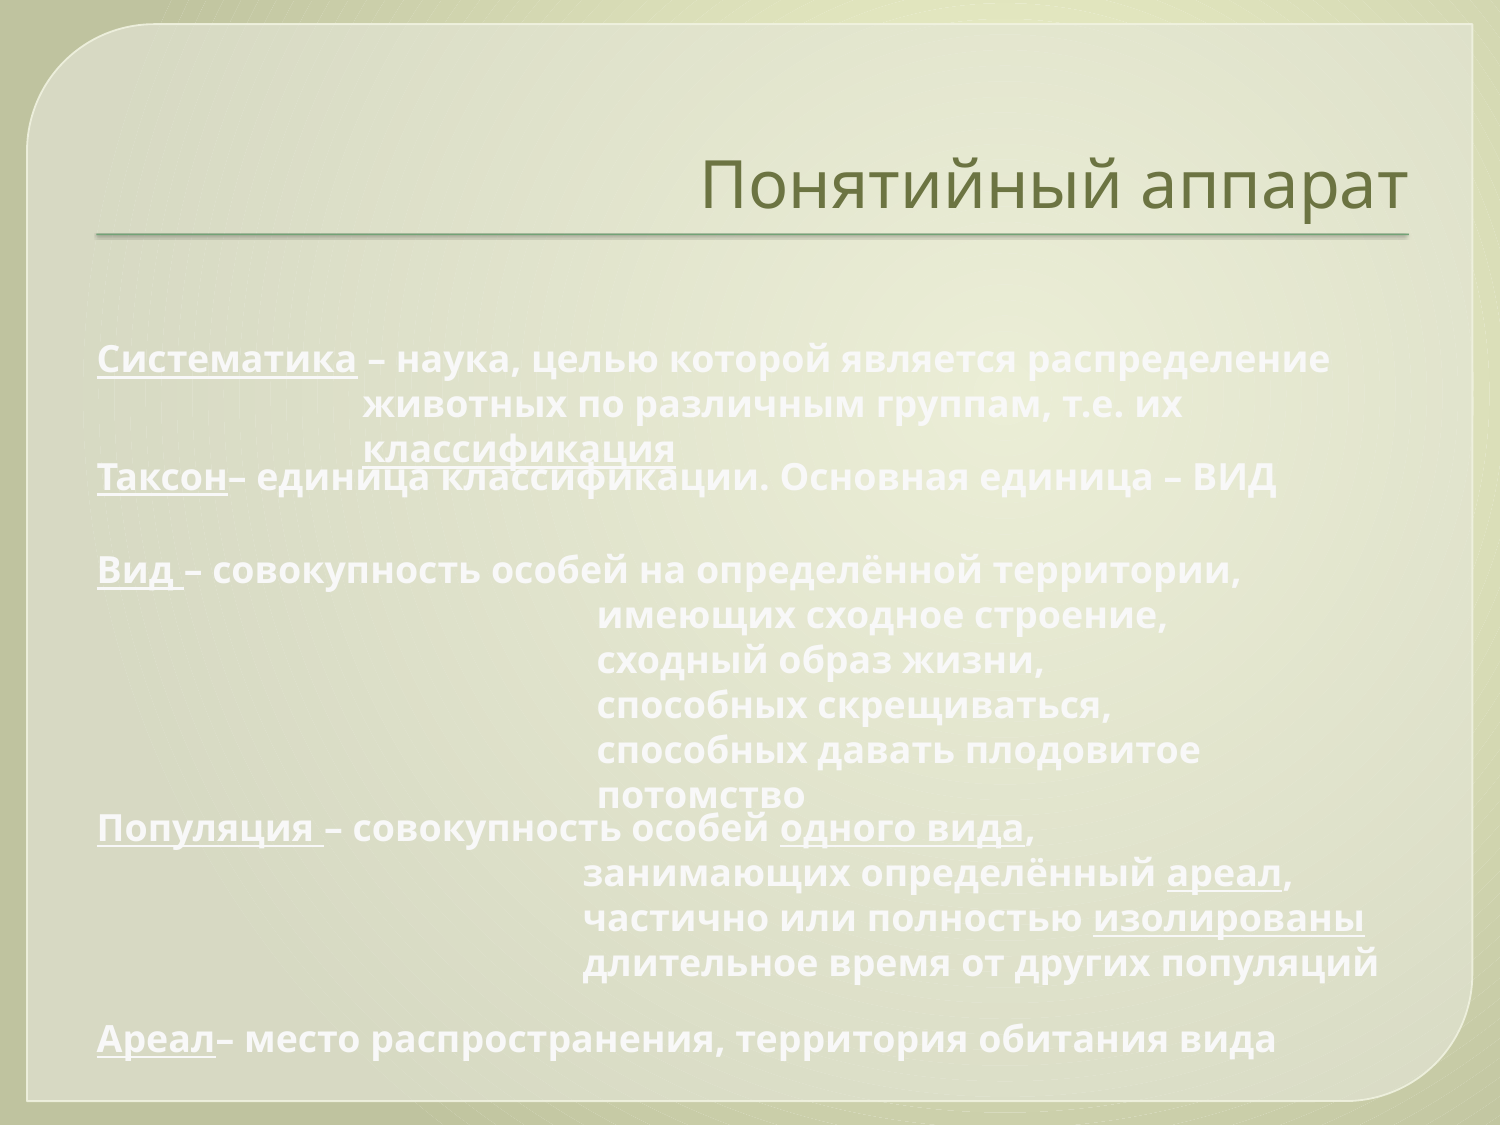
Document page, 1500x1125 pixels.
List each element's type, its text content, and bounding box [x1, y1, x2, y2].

text_box Систематика – наука, целью которой является распределение животных по различным группам, т.е. их классификация [81, 328, 1430, 445]
text_box Вид – совокупность особей на определённой территории, имеющих сходное строение, сходный образ жизни, способных скрещиваться, способных давать плодовитое потомство [81, 538, 1430, 796]
title Понятийный аппарат [75, 41, 1425, 229]
text_box Таксон– единица классификации. Основная единица – ВИД [81, 445, 1430, 505]
text_box Ареал– место распространения, территория обитания вида [81, 1007, 1430, 1068]
text_box Популяция – совокупность особей одного вида, занимающих определённый ареал, частично или полностью изолированы длительное время от других популяций [81, 796, 1430, 992]
